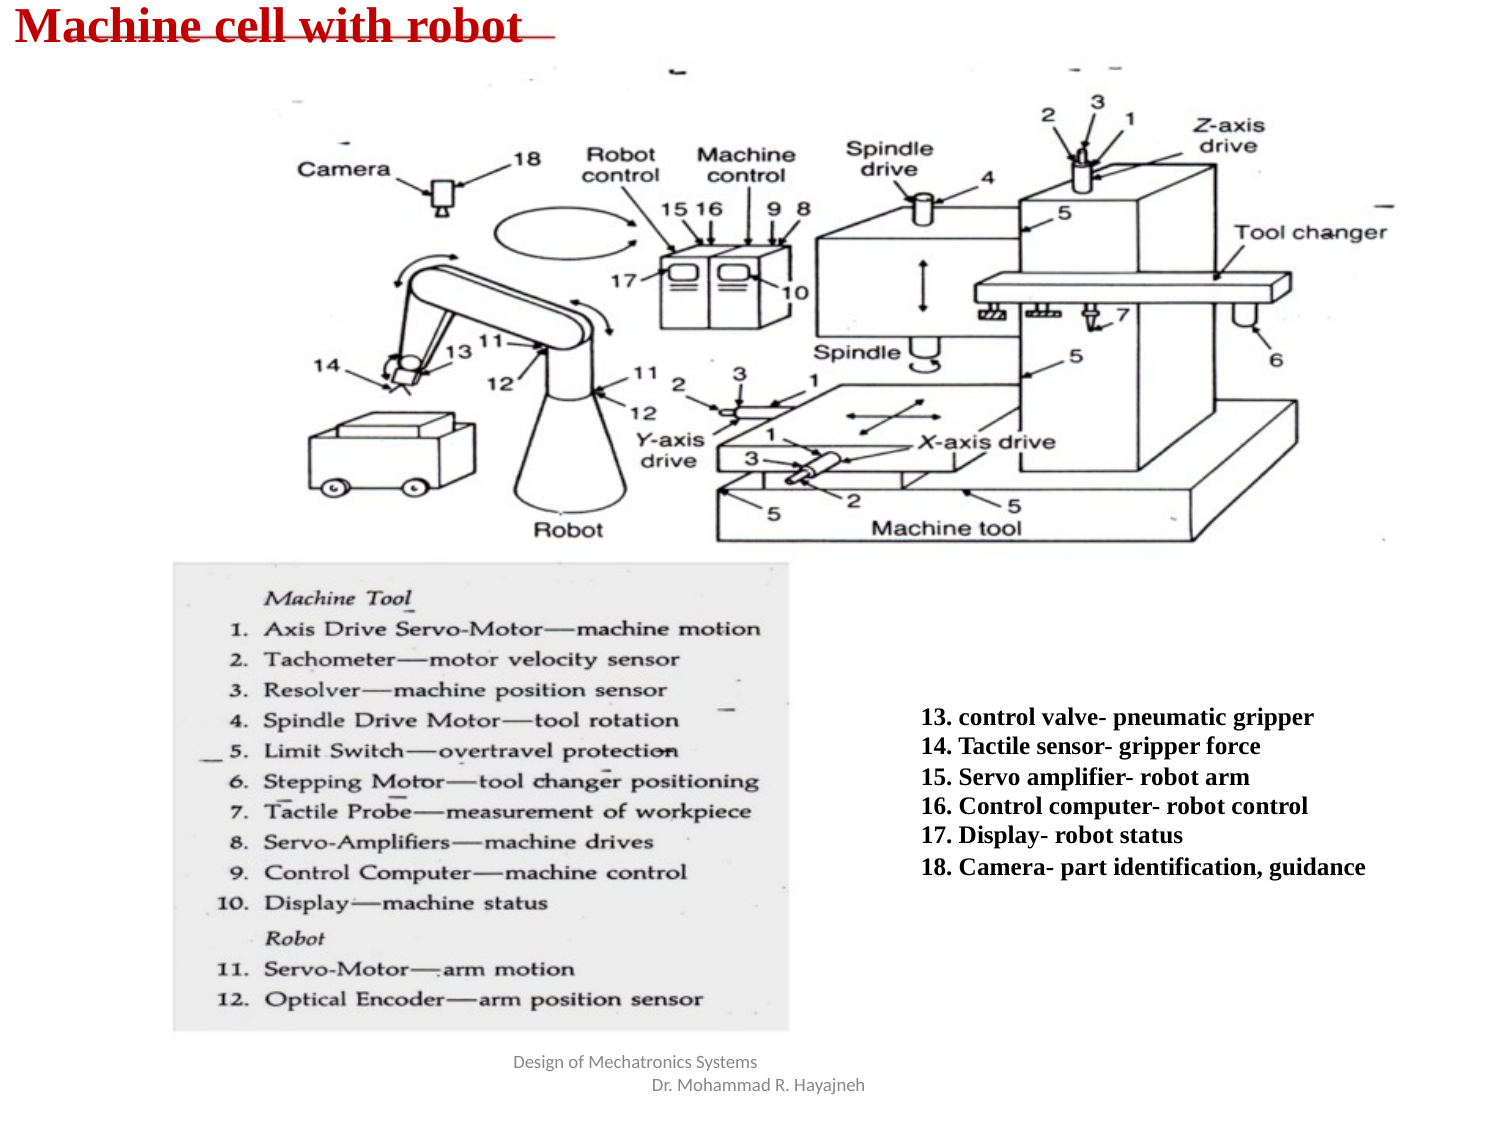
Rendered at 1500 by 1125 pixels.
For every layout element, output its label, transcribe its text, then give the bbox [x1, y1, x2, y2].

text_box Machine cell with robot [14, 0, 50, 108]
picture [52, 0, 1500, 1043]
footer Design of Mechatronics Systems Dr. Mohammad R. Hayajneh [496, 1052, 1004, 1103]
